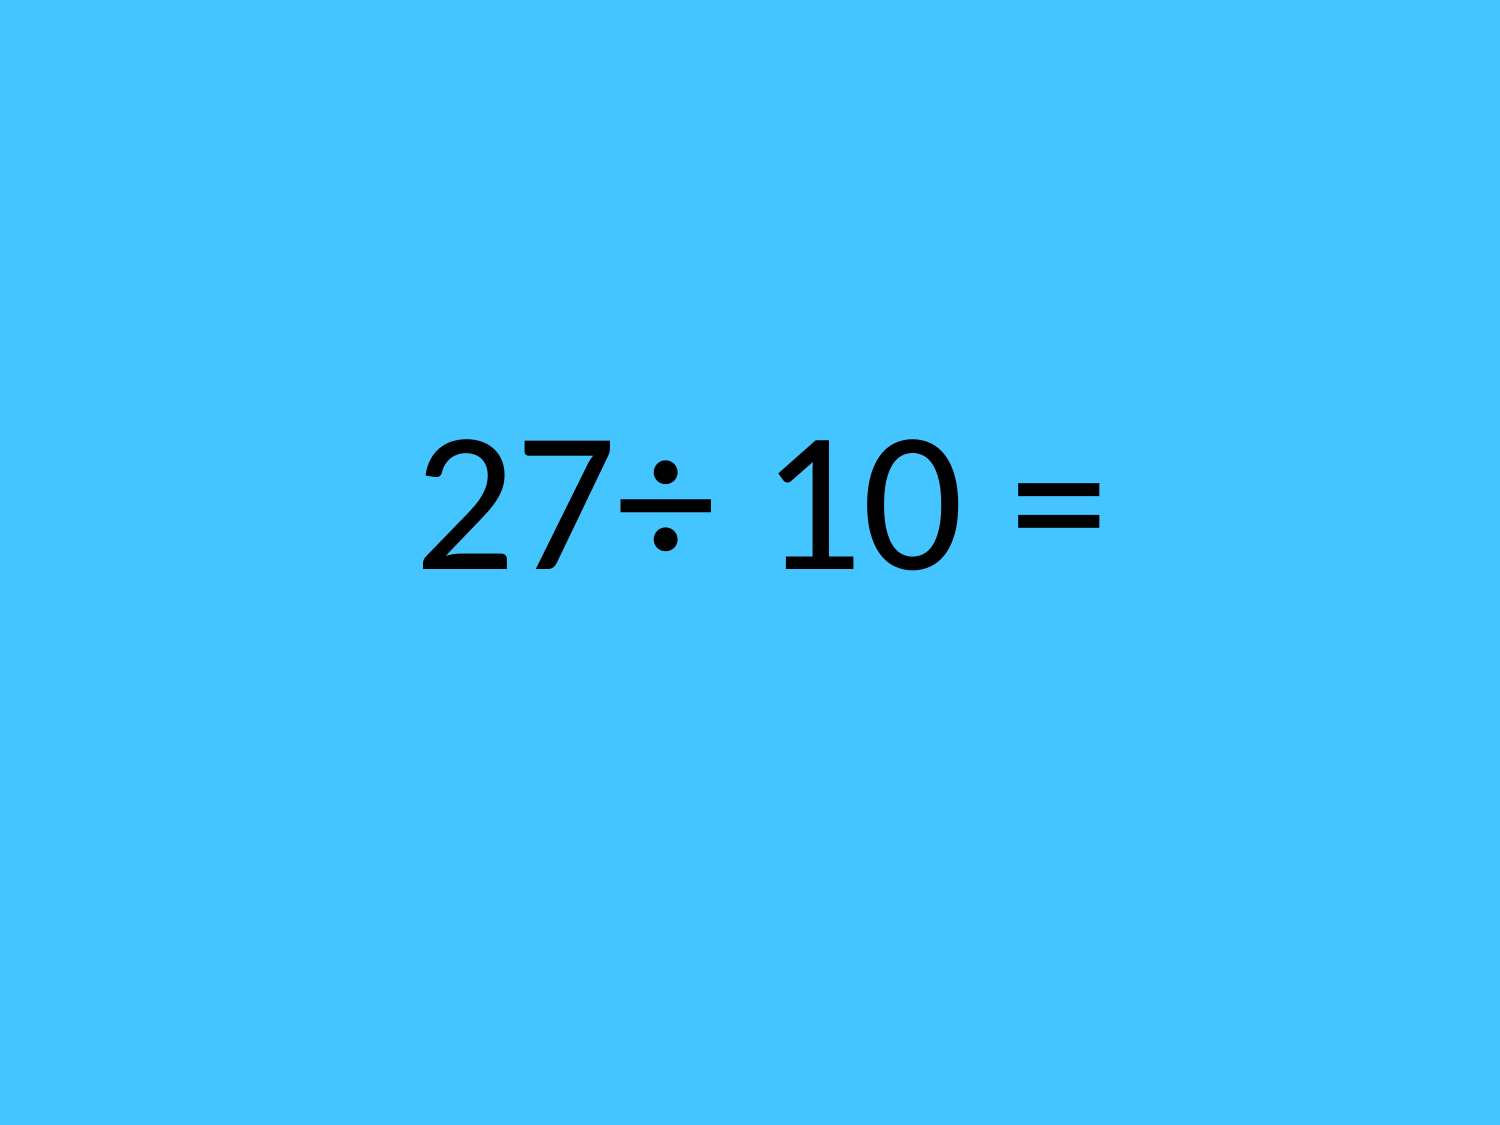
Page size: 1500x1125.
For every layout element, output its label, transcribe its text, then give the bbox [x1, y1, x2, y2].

text_box 27÷ 10 = [399, 362, 1138, 618]
